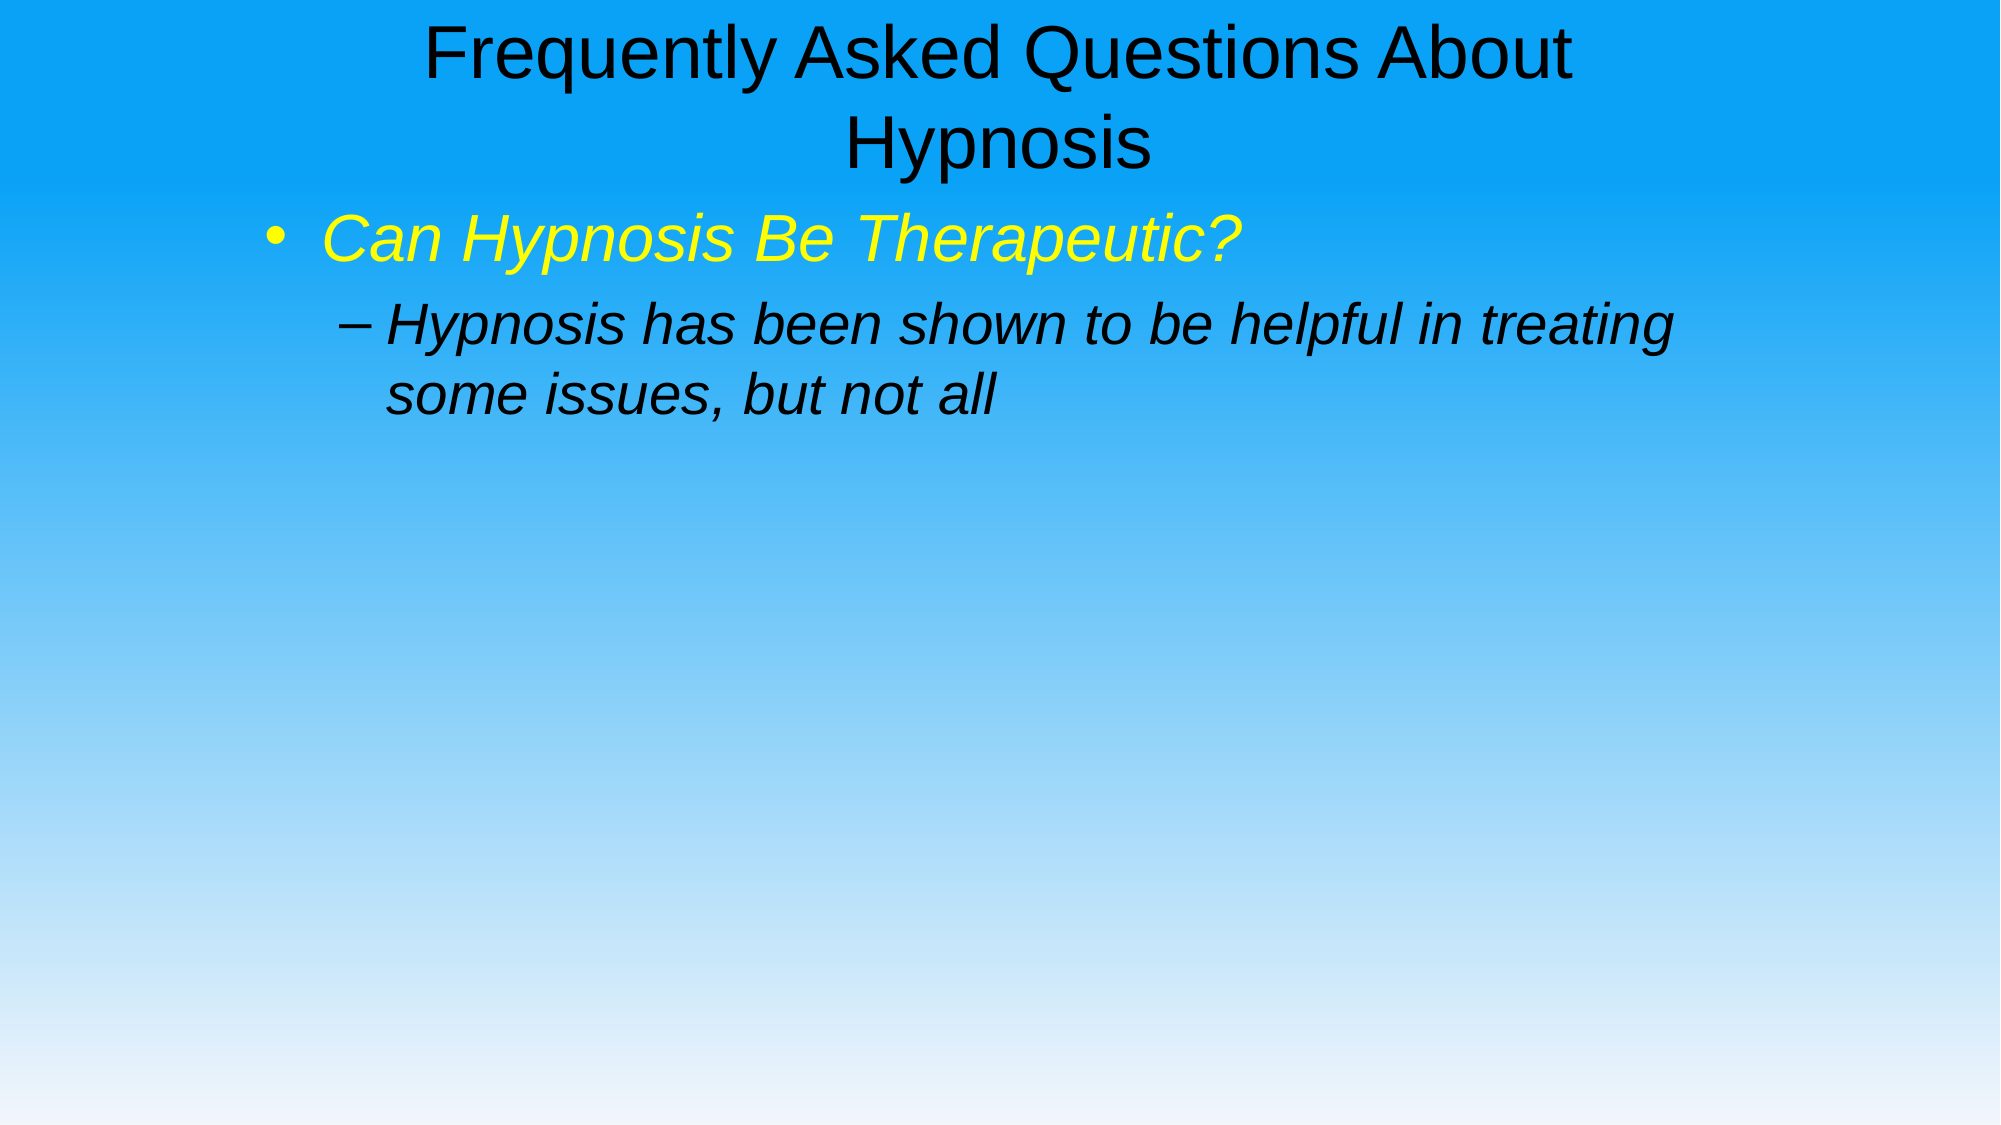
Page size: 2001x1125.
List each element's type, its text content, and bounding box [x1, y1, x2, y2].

text_box Can Hypnosis Be Therapeutic? Hypnosis has been shown to be helpful in treating some issues, but not all [249, 187, 1750, 930]
title Frequently Asked Questions About Hypnosis [248, 0, 1749, 168]
